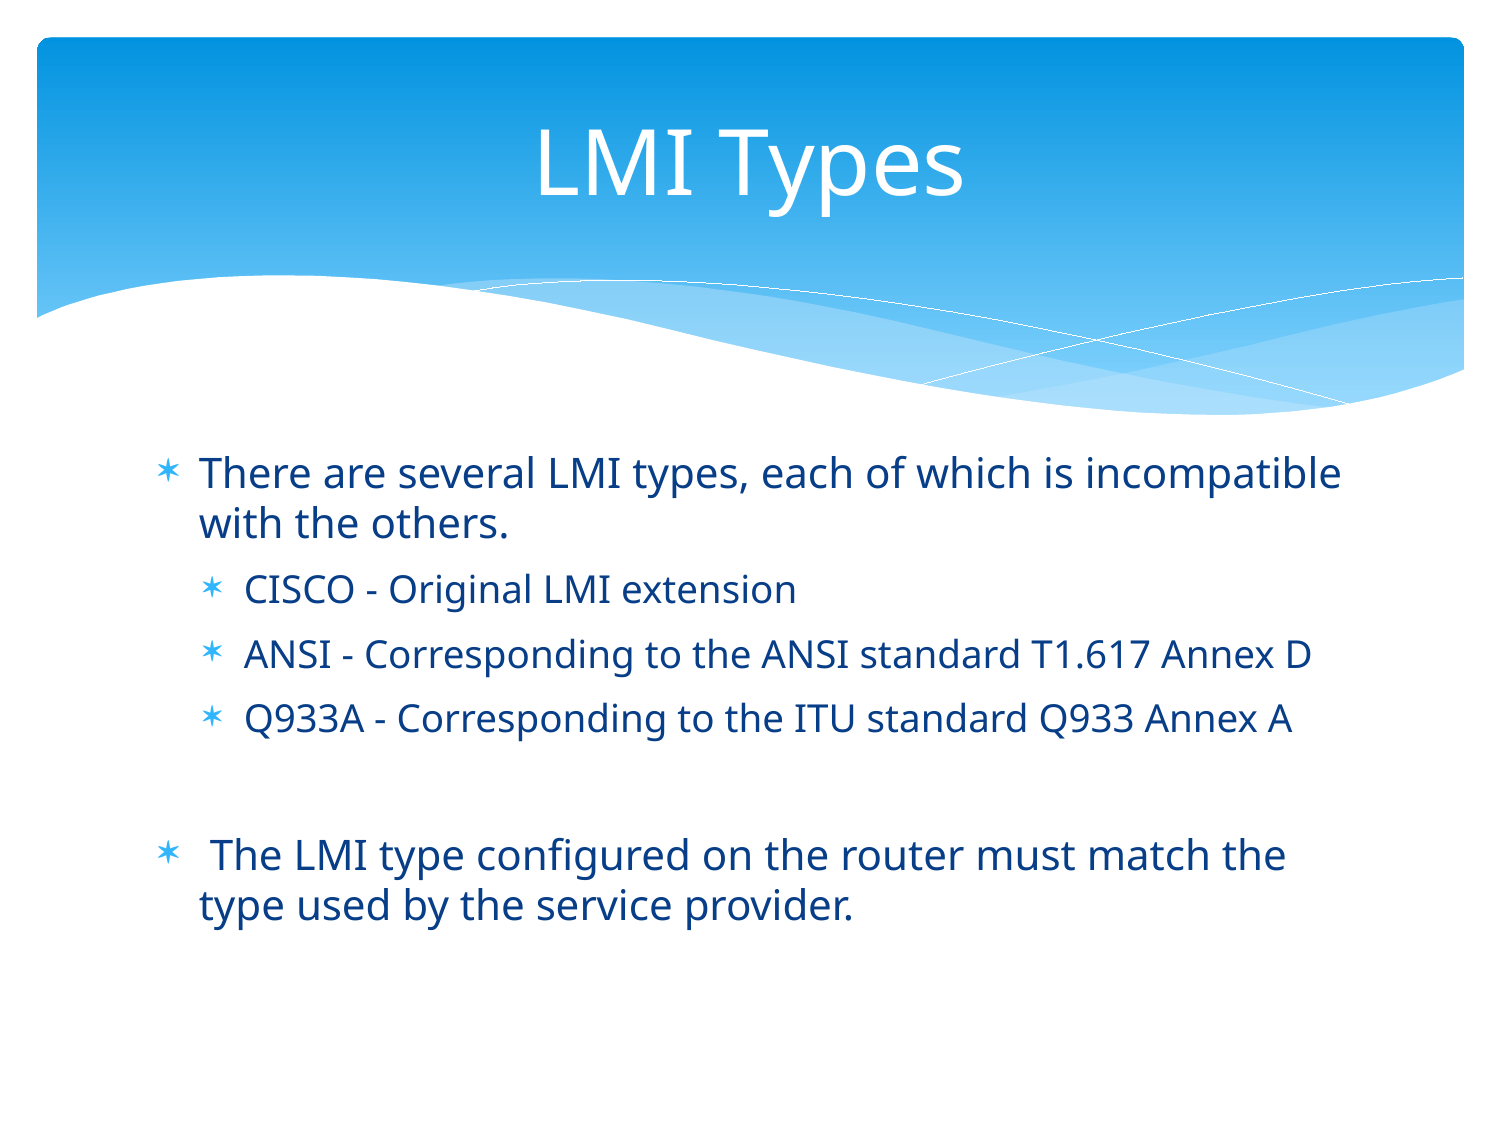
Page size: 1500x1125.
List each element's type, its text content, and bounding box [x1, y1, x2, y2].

title LMI Types [75, 55, 1425, 261]
list There are several LMI types, each of which is incompatible with the others. CISCO - Original LMI extension ANSI - Corresponding to the ANSI standard T1.617 Annex D Q933A - Corresponding to the ITU standard Q933 Annex A The LMI type configured on the router must match the type used by the service provider. [143, 438, 1359, 1005]
